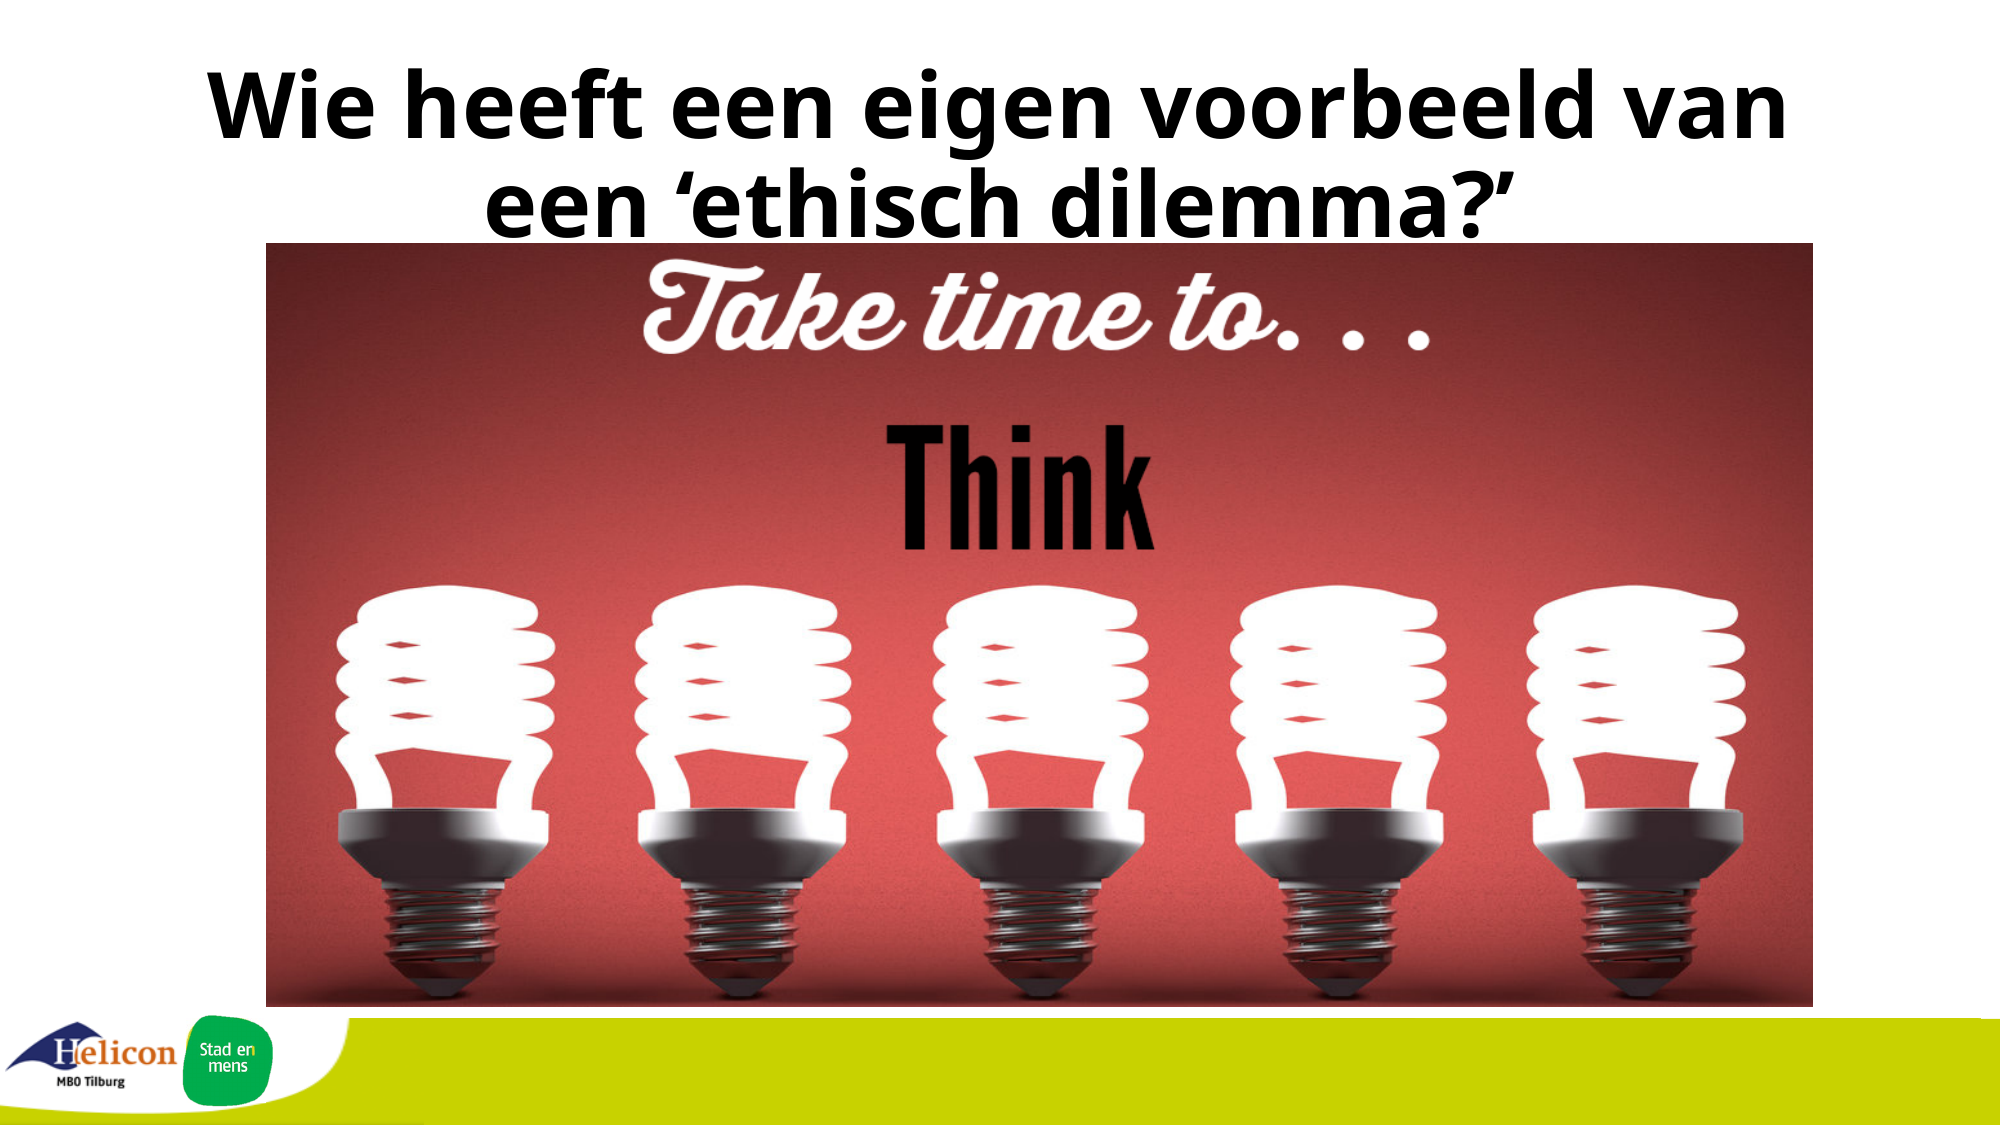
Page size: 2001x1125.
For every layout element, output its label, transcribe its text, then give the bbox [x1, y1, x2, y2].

title Wie heeft een eigen voorbeeld van een ‘ethisch dilemma?’ [137, 49, 1863, 268]
picture [0, 1013, 424, 1125]
picture [266, 243, 1813, 1007]
